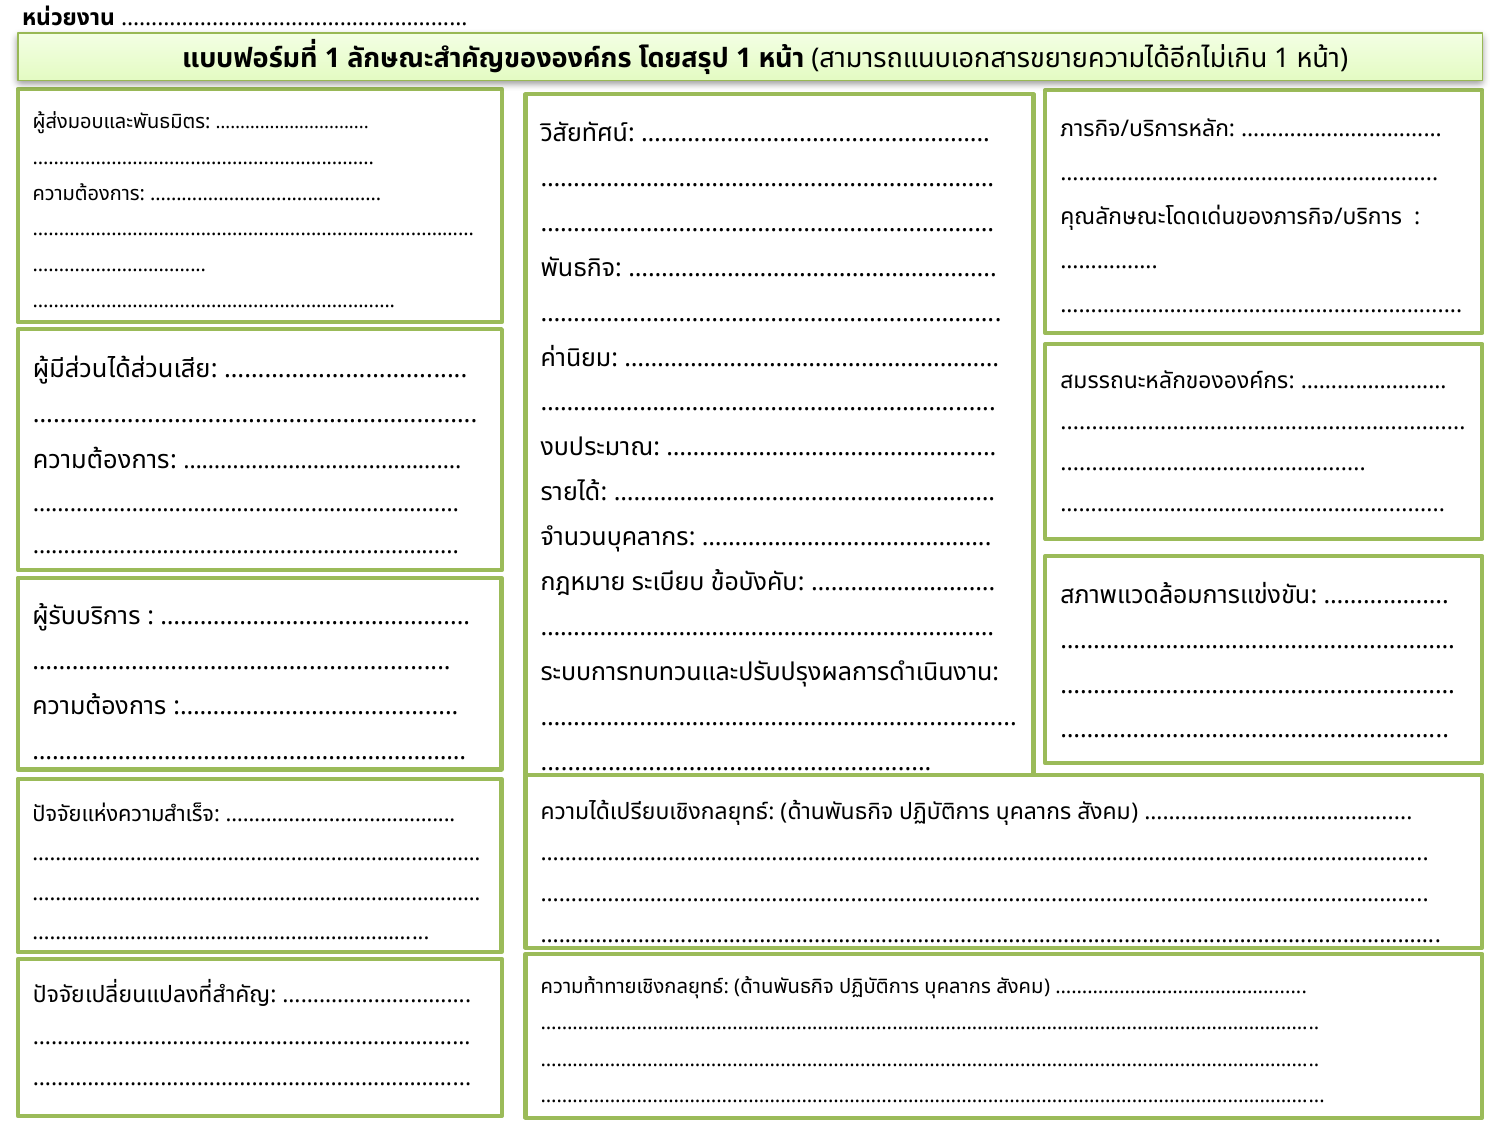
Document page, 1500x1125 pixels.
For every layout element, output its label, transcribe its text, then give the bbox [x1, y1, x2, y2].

text_box วิสัยทัศน์: …………………………………………….. …………………………………………………………… …………………………………………………………… พันธกิจ: ……………………………………………….. ……………………………………………………………. ค่านิยม: ………………………………………………… ………………………………………………………...... งบประมาณ: ……………………………………........ รายได้: …………………………………………………. จำนวนบุคลากร: …………………………………….. กฎหมาย ระเบียบ ข้อบังคับ: ………………………. …………………………………………………………… ระบบการทบทวนและปรับปรุงผลการดำเนินงาน: …………………………………………………......................................................................... [523, 92, 1036, 773]
text_box หน่วยงาน ………………………………………………… [3, 0, 670, 36]
text_box ปัจจัยแห่งความสำเร็จ: ……………………………….... ……………………………………………………………………………………………………………………………………………………………………………………………………... [16, 777, 504, 954]
text_box ปัจจัยเปลี่ยนแปลงที่สำคัญ: …………………………. ……………………………………………………………………………………………………………………………... [16, 957, 504, 1118]
text_box สภาพแวดล้อมการแข่งขัน: ………………. …………………………………………………… …………………………………………………… ………………………………………………….. [1043, 554, 1484, 765]
text_box แบบฟอร์มที่ 1 ลักษณะสำคัญขององค์กร โดยสรุป 1 หน้า (สามารถแนบเอกสารขยายความได้อีกไม่เกิน 1 หน้า) [17, 32, 1483, 81]
text_box ความท้าทายเชิงกลยุทธ์: (ด้านพันธกิจ ปฏิบัติการ บุคลากร สังคม) …………………………………........ ……………………………………………………………………………………………………………………………….. ……………………………………………………………………………………………………………………………….. ………………………………………………………………………………………………………………………………... [523, 952, 1484, 1120]
text_box ความได้เปรียบเชิงกลยุทธ์: (ด้านพันธกิจ ปฏิบัติการ บุคลากร สังคม) …………………………………..... ……………………………………………………………………………………………………………………………….. ……………………………………………………………………………………………………………………………….. …………………………………………………………………………………………………………………………………. [523, 773, 1484, 950]
text_box ผู้มีส่วนได้ส่วนเสีย: …………………………...... ……………………………………………………..…. ความต้องการ: …………………………..…………. ……………………………………………...…………… ………………………………………………………...... [16, 327, 504, 572]
text_box สมรรถนะหลักขององค์กร: …………………… .................................................................................................................. ………………………………………………......... [1043, 342, 1484, 541]
text_box ภารกิจ/บริการหลัก: …………………………… …………………………………………………..... คุณลักษณะโดดเด่นของภารกิจ/บริการ : …………….…………………………………………………….............................................. ………………………………………………………. [1043, 88, 1484, 335]
title ผู้ส่งมอบและพันธมิตร: ………………............. …………………………………………................. ความต้องการ: …………………………………..… ……………………………………………………………………………………………………...………………………………………………………..…. [16, 88, 504, 324]
text_box ผู้รับบริการ : ……………………………………..... ……………………………………..................... ความต้องการ :………………………............... ………………………………………………………… ความต้องการ: [16, 576, 504, 772]
